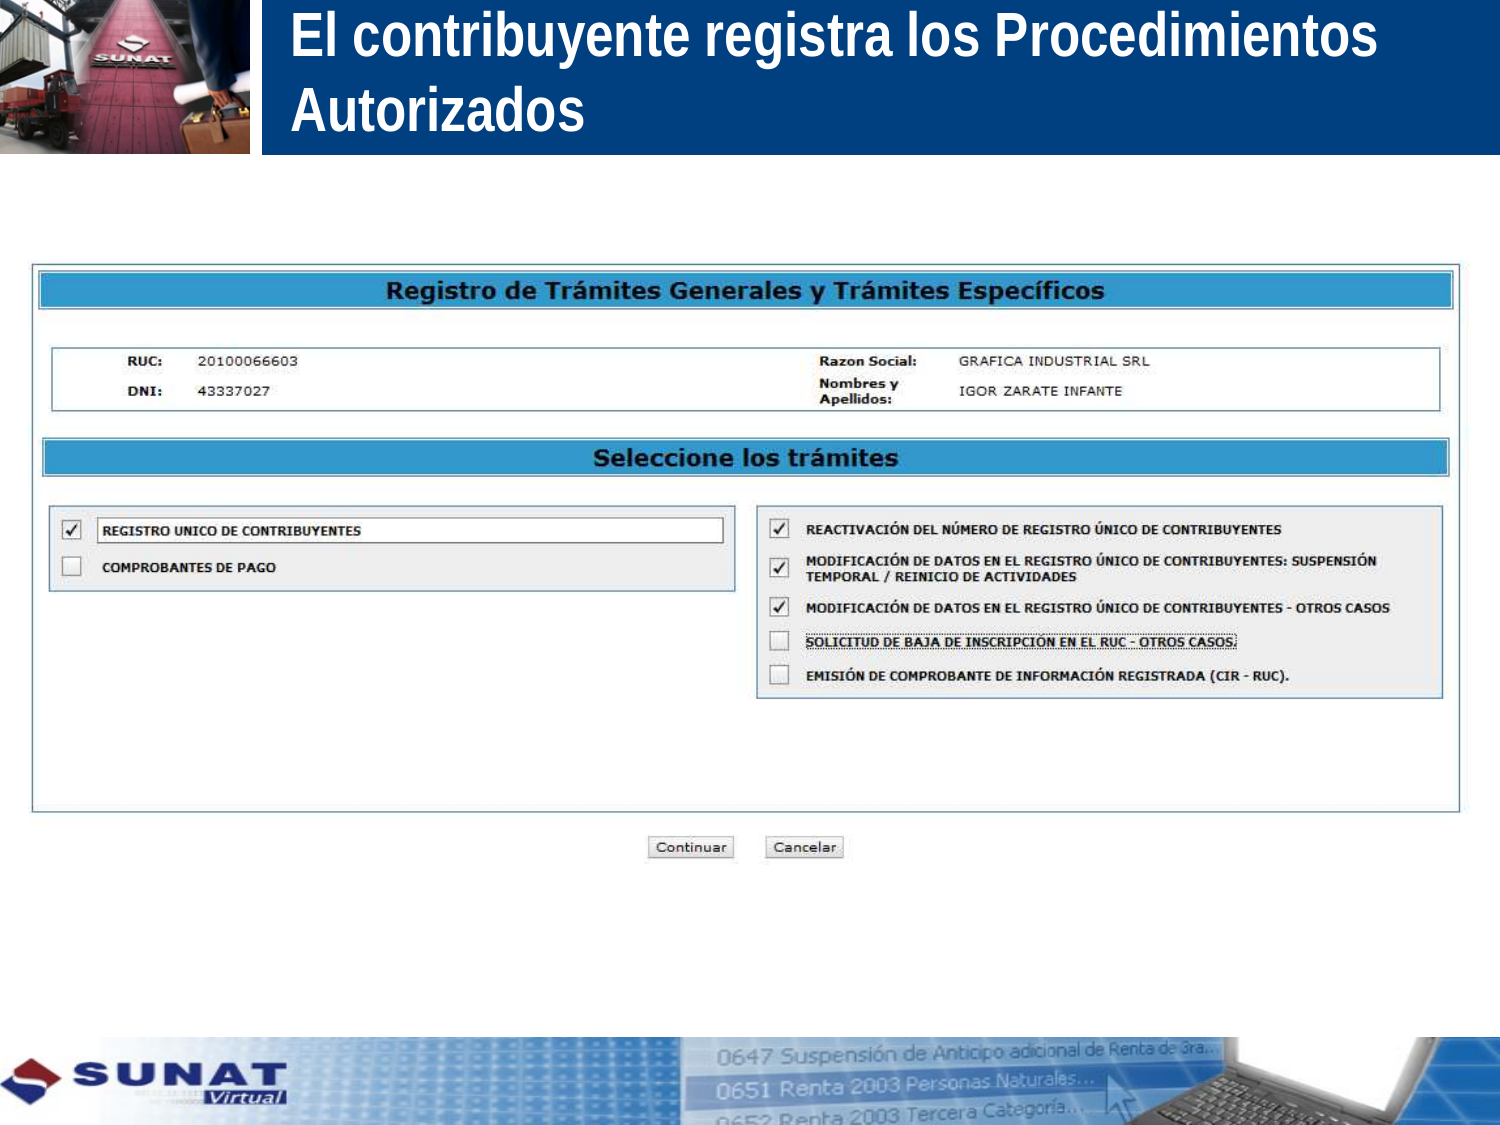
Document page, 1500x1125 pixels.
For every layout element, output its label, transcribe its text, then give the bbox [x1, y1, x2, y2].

picture [262, 0, 1500, 155]
picture [0, 1037, 1500, 1125]
picture [28, 260, 1472, 865]
picture [0, 0, 250, 154]
title El contribuyente registra los Procedimientos Autorizados [274, 0, 1500, 138]
